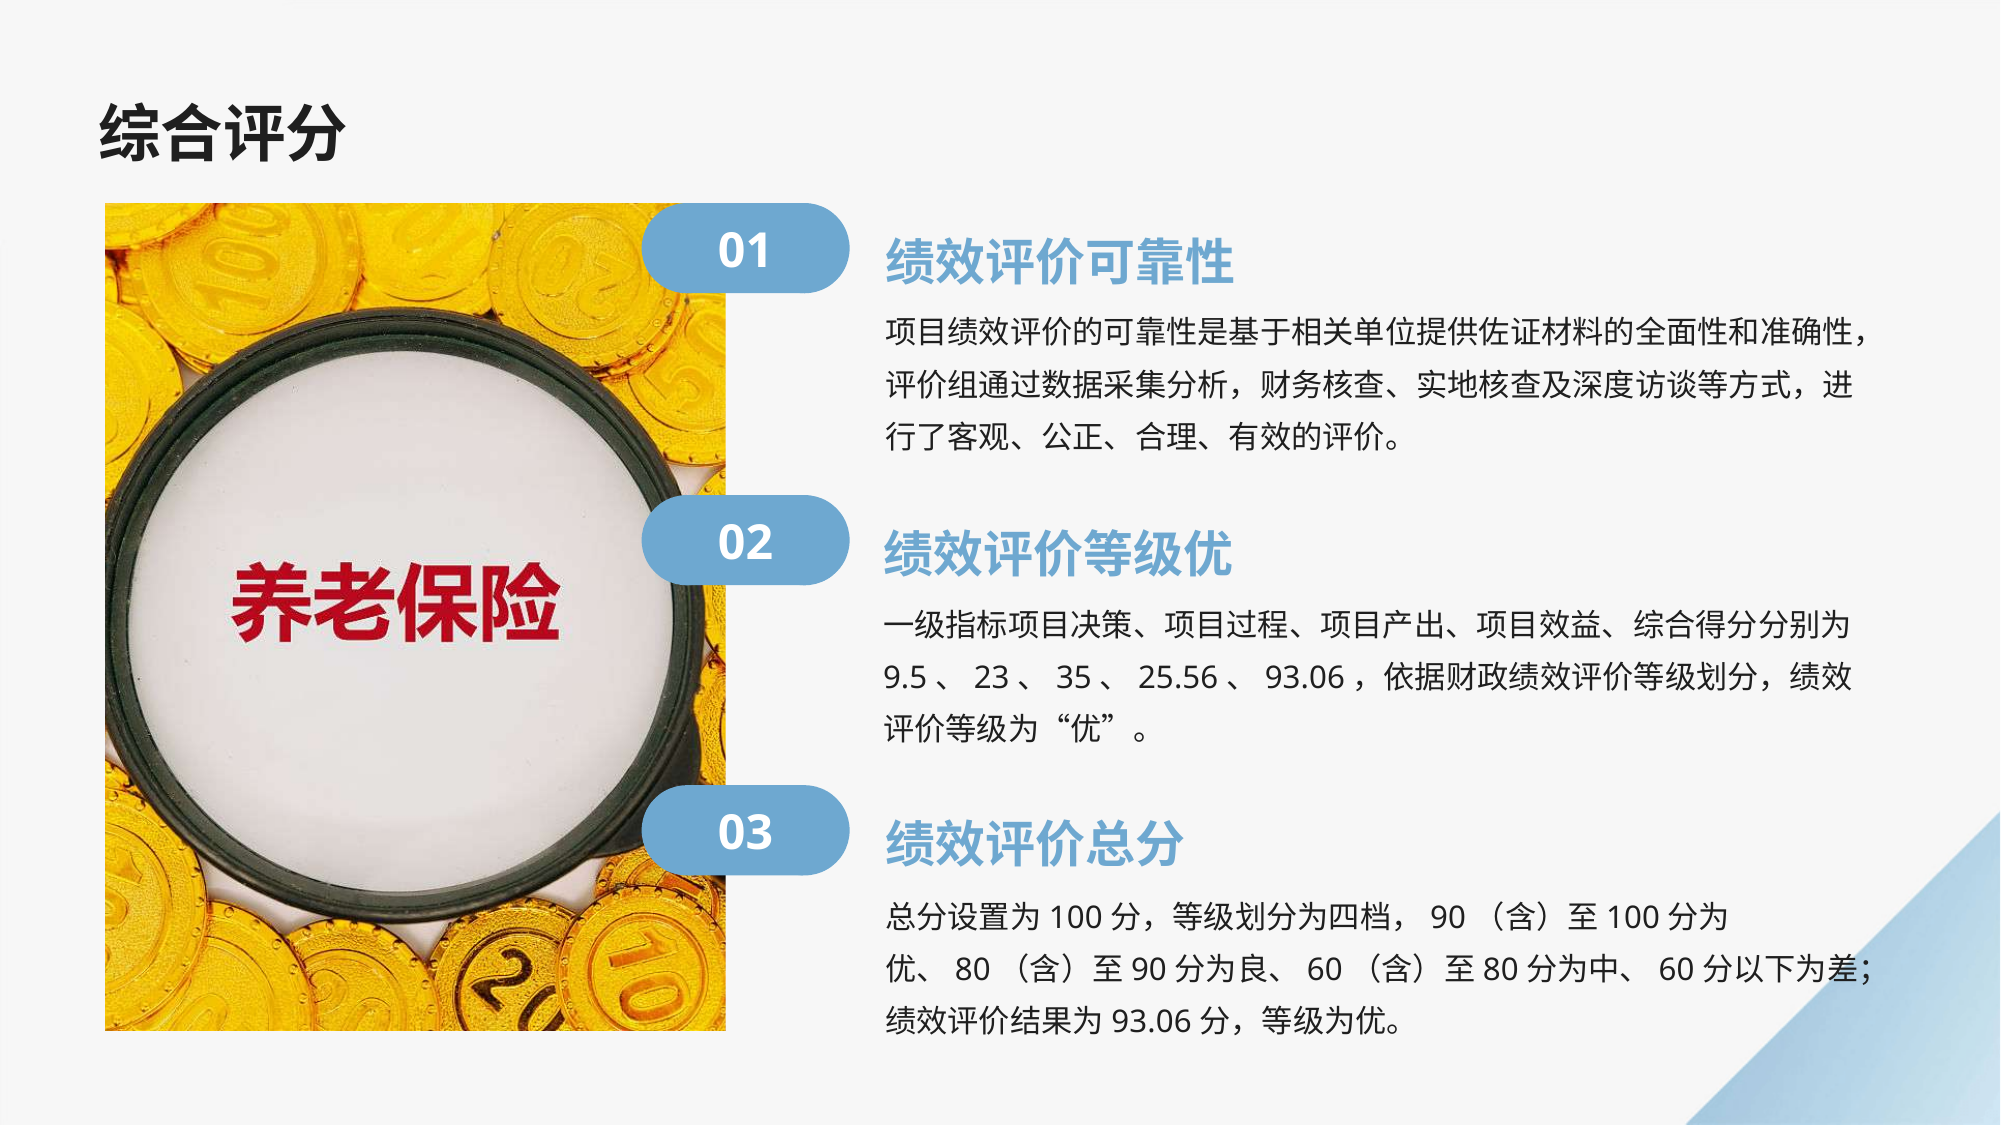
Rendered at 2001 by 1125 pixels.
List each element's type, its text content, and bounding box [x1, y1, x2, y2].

text_box [728, 203, 795, 209]
text_box 总分设置为100分，等级划分为四档，90（含）至100分为优、80（含）至90分为良、60（含）至80分为中、60分以下为差；绩效评价结果为93.06分，等级为优。 [864, 861, 1870, 1067]
text_box [781, 203, 850, 294]
text_box [731, 287, 799, 294]
text_box [731, 579, 799, 586]
text_box 一级指标项目决策、项目过程、项目产出、项目效益、综合得分分别为9.5、23、35、25.56、93.06，依据财政绩效评价等级划分，绩效评价等级为“优”。 [862, 569, 1868, 775]
text_box [731, 869, 798, 876]
text_box 02 [731, 501, 809, 579]
text_box 01 [731, 209, 809, 287]
text_box [731, 785, 796, 791]
text_box 绩效评价总分 [864, 773, 1897, 888]
text_box 综合评分 [78, 43, 1922, 189]
text_box 项目绩效评价的可靠性是基于相关单位提供佐证材料的全面性和准确性，评价组通过数据采集分析，财务核查、实地核查及深度访谈等方式，进行了客观、公正、合理、有效的评价。 [864, 277, 1870, 483]
text_box 03 [731, 791, 809, 869]
picture [0, 0, 2001, 1125]
text_box [731, 495, 795, 501]
text_box 绩效评价等级优 [862, 483, 1895, 598]
text_box [781, 495, 850, 586]
text_box [781, 785, 850, 876]
text_box 绩效评价可靠性 [864, 191, 1897, 306]
